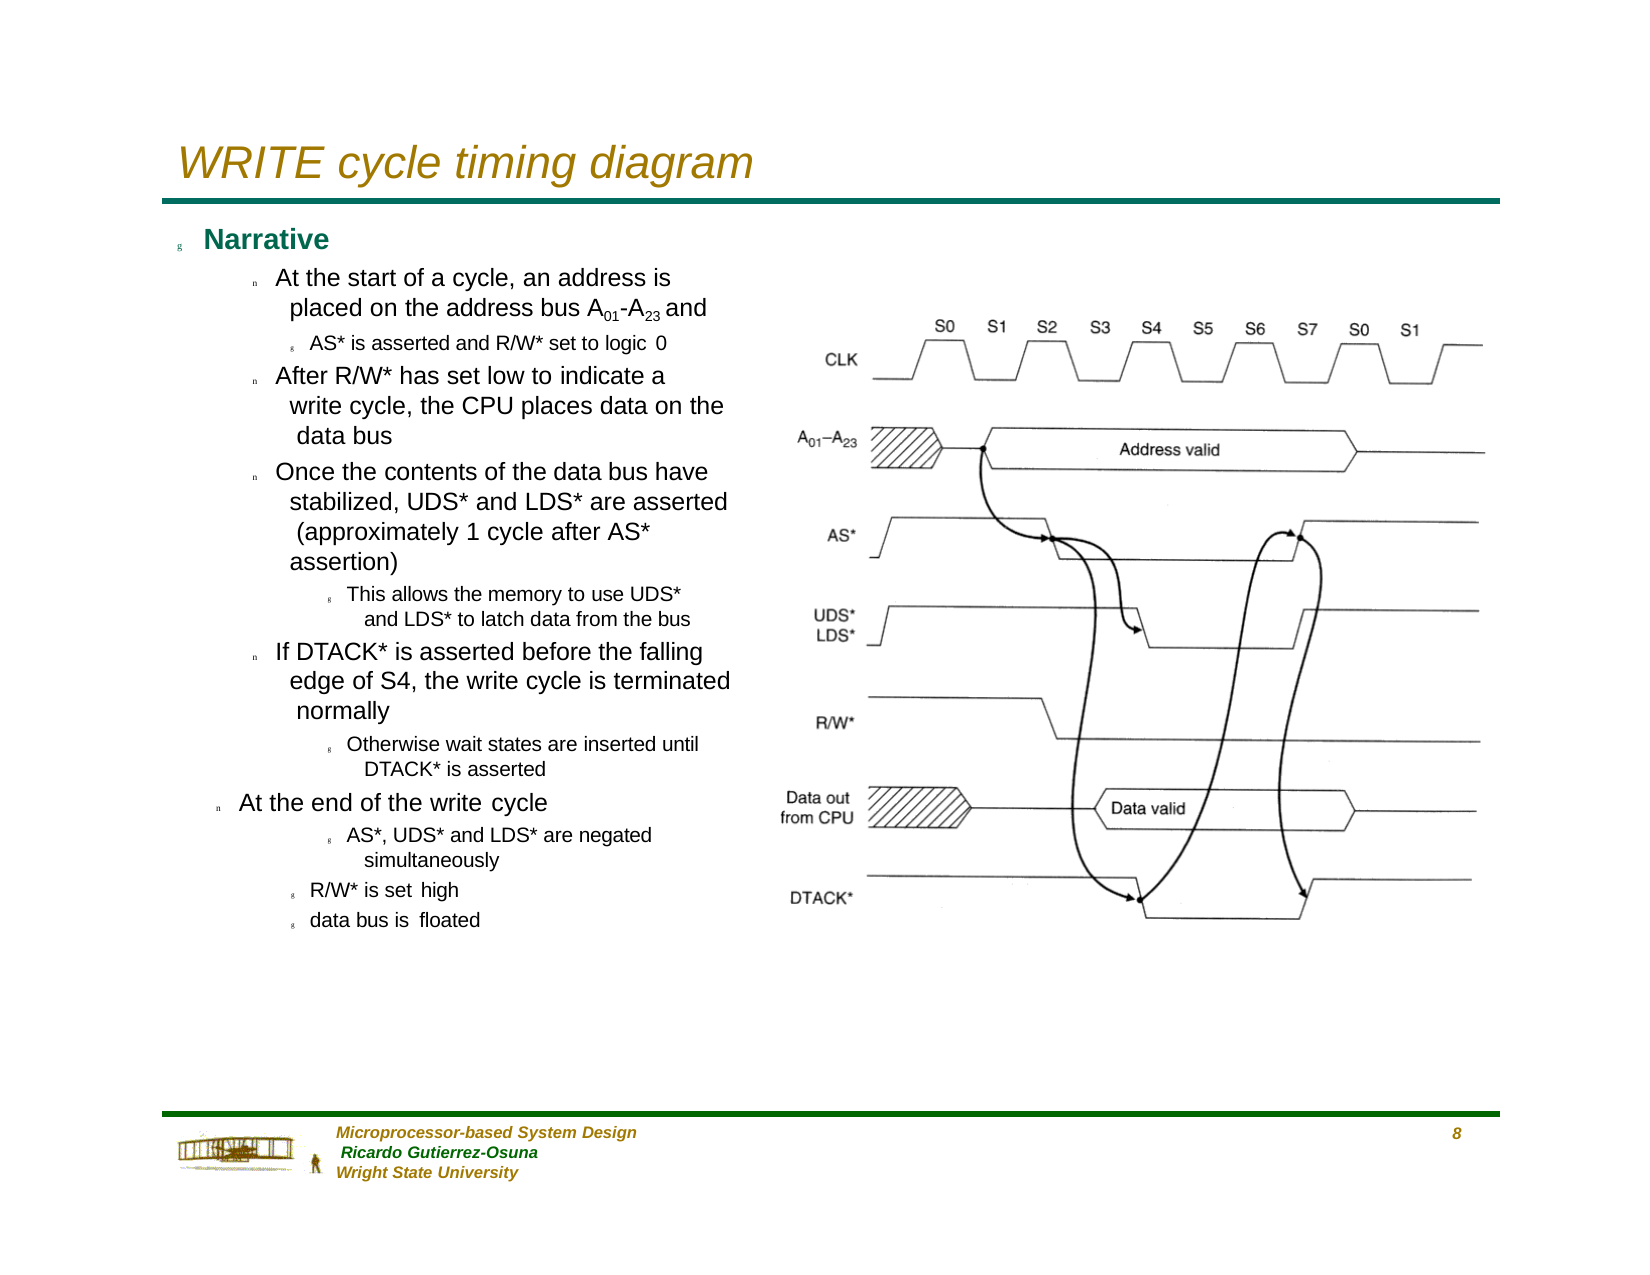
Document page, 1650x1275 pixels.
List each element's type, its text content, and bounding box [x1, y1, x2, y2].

footer Microprocessor-based System Design Ricardo Gutierrez-Osuna Wright State University [334, 1121, 642, 1275]
title WRITE cycle timing diagram [175, 130, 759, 346]
slide_number 10 [1448, 1122, 1476, 1275]
picture [175, 1131, 325, 1174]
text_box [780, 319, 1486, 921]
text_box g Narrative n At the start of a cycle, an address is placed on the address bus A01-A23 and g AS* is asserted and R/W* set to logic 0 n After R/W* has set low to indicate a write cycle, the CPU places data on the data bus n Once the contents of the data bus have stabilized, UDS* and LDS* are asserted (approximately 1 cycle after AS* assertion) g This allows the memory to use UDS* and LDS* to latch data from the bus n If DTACK* is asserted before the falling edge of S4, the write cycle is terminated normally g Otherwise wait states are inserted until DTACK* is asserted n At the end of the write cycle g AS*, UDS* and LDS* are negated simultaneously g R/W* is set high g data bus is floated [175, 210, 735, 932]
